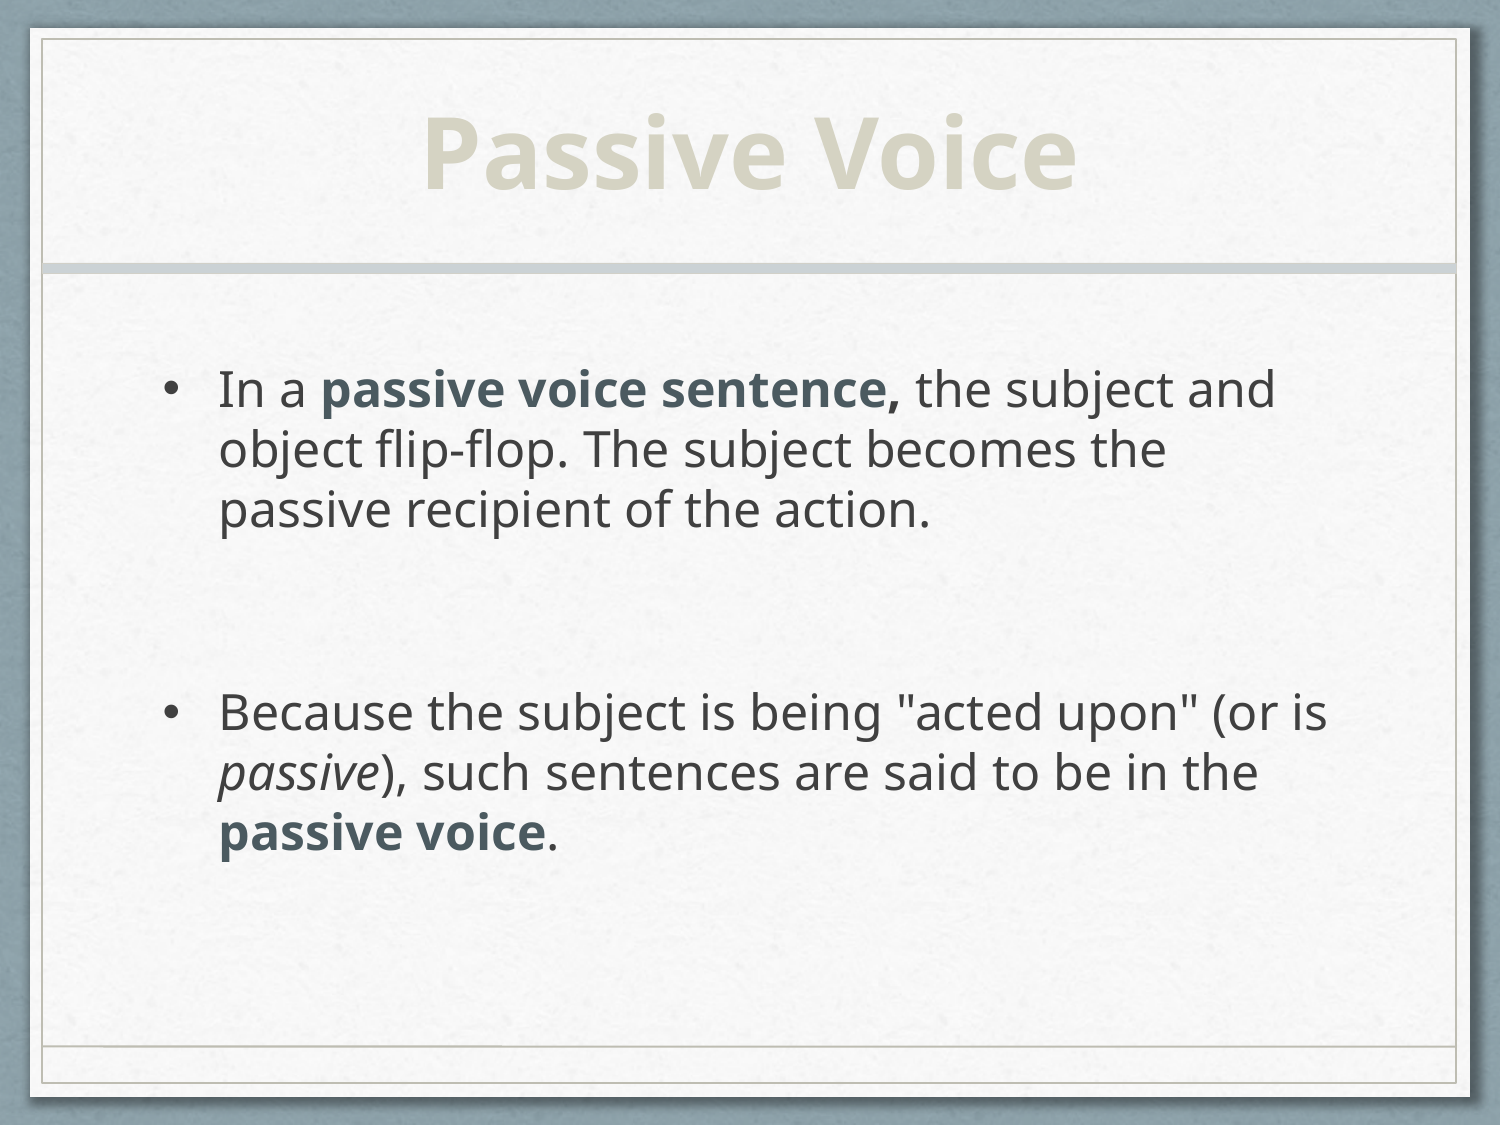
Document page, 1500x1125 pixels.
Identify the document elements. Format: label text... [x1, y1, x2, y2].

title Passive Voice [147, 40, 1353, 260]
picture [30, 28, 1470, 1097]
list In a passive voice sentence, the subject and object flip-flop. The subject becomes the passive recipient of the action. Because the subject is being "acted upon" (or is passive), such sentences are said to be in the passive voice. [147, 350, 1353, 995]
